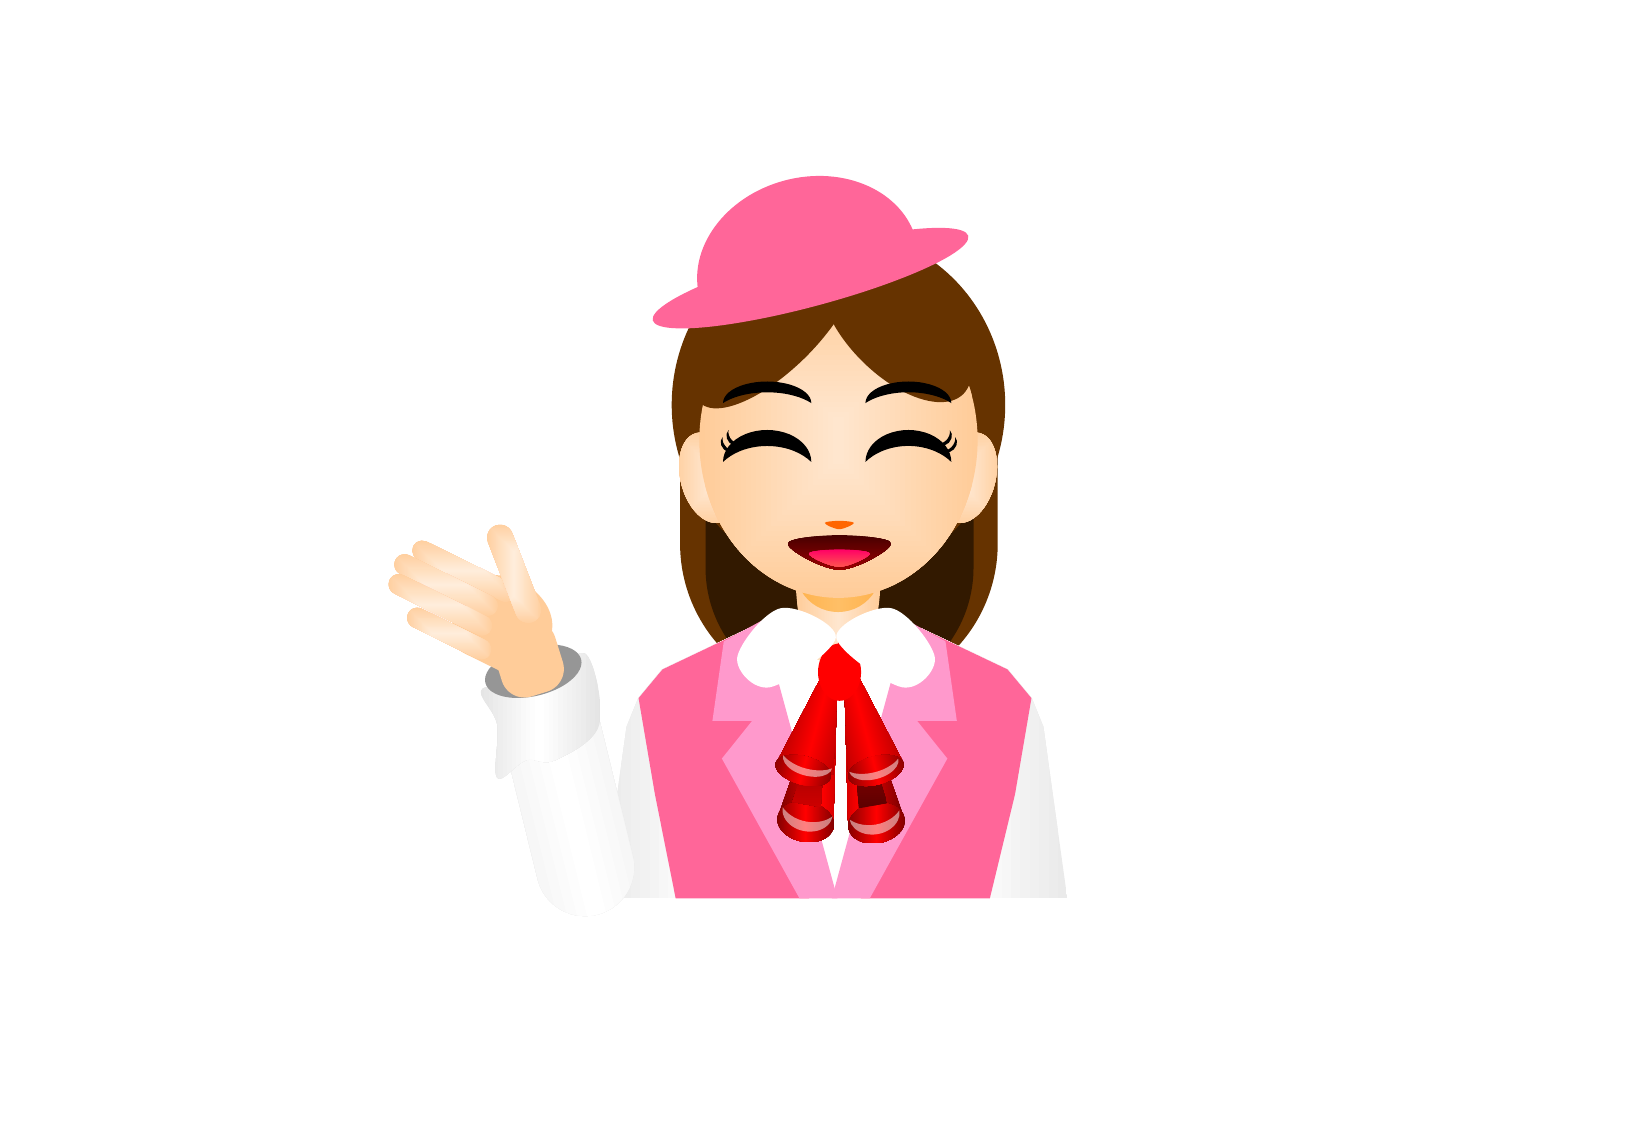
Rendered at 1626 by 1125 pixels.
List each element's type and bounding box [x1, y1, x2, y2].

text_box [383, 178, 1068, 919]
